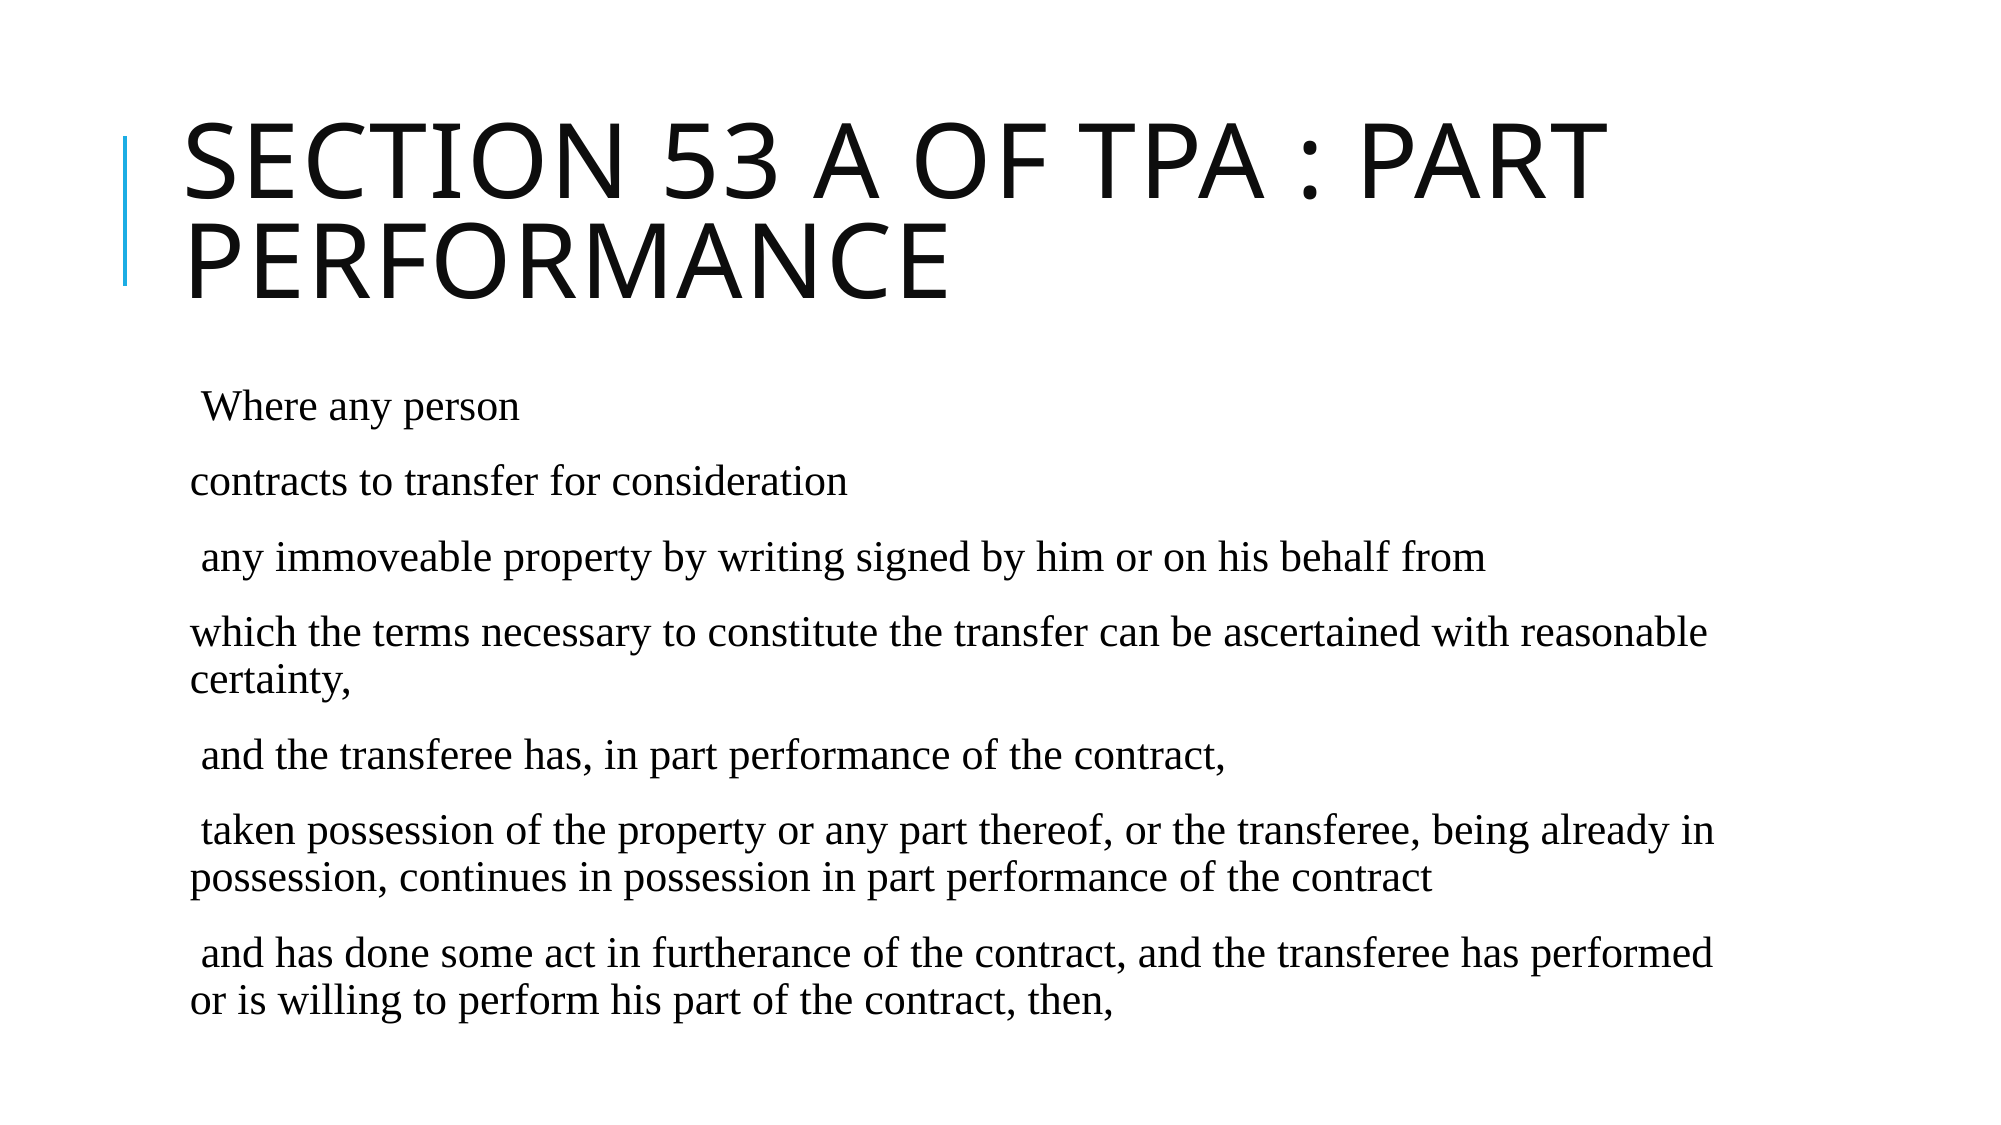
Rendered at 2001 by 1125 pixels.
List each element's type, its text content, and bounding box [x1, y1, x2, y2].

title Section 53 A of TPA : part performance [168, 96, 1763, 342]
list Where any person contracts to transfer for consideration any immoveable property by writing signed by him or on his behalf from which the terms necessary to constitute the transfer can be ascertained with reasonable certainty, and the transferee has, in part performance of the contract, taken possession of the property or any part thereof, or the transferee, being already in possession, continues in possession in part performance of the contract and has done some act in furtherance of the contract, and the transferee has performed or is willing to perform his part of the contract, then, [168, 375, 1763, 1035]
